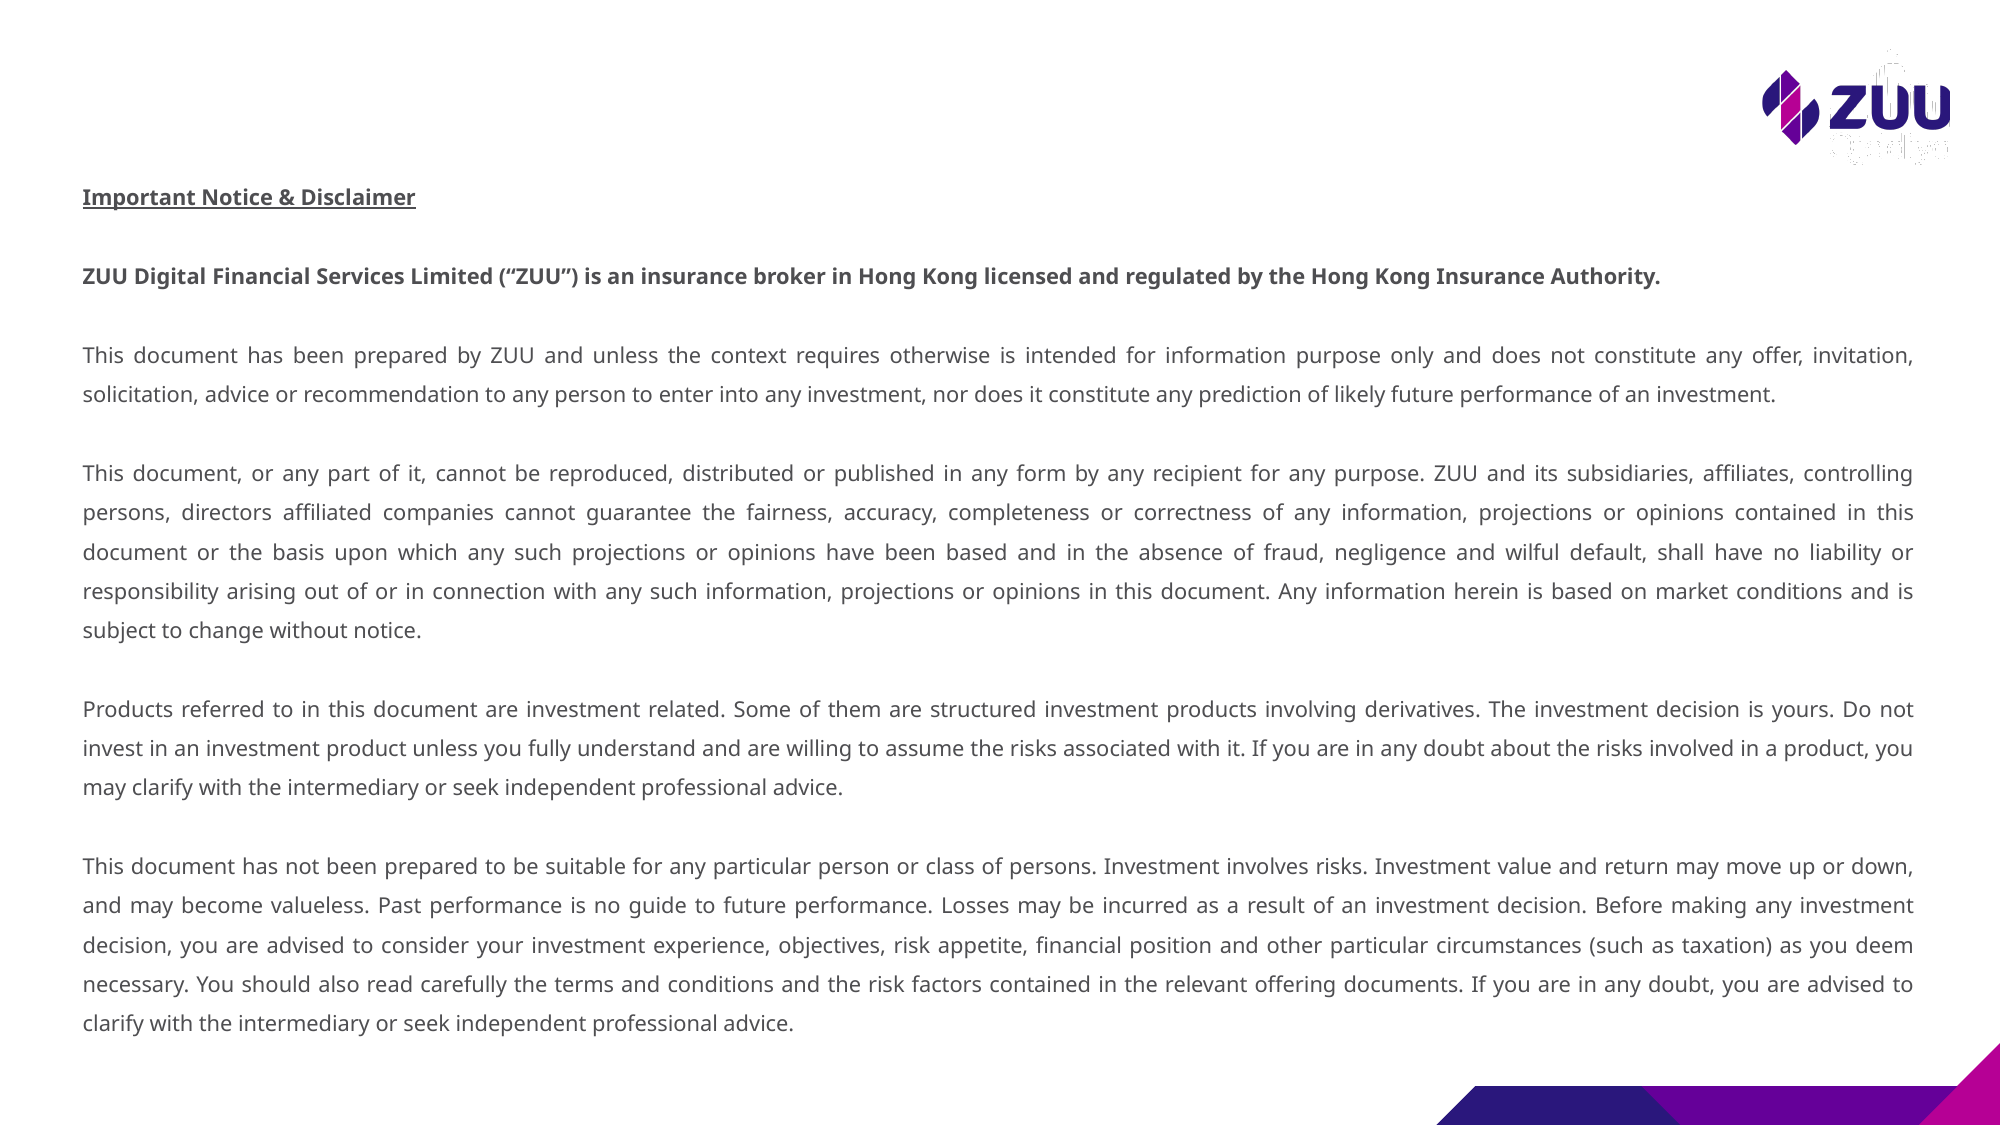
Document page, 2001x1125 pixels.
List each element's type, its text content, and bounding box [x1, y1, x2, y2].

text_box Important Notice & Disclaimer ZUU Digital Financial Services Limited (“ZUU”) is an insurance broker in Hong Kong licensed and regulated by the Hong Kong Insurance Authority. This document has been prepared by ZUU and unless the context requires otherwise is intended for information purpose only and does not constitute any offer, invitation, solicitation, advice or recommendation to any person to enter into any investment, nor does it constitute any prediction of likely future performance of an investment. This document, or any part of it, cannot be reproduced, distributed or published in any form by any recipient for any purpose. ZUU and its subsidiaries, affiliates, controlling persons, directors affiliated companies cannot guarantee the fairness, accuracy, completeness or correctness of any information, projections or opinions contained in this document or the basis upon which any such projections or opinions have been based and in the absence of fraud, negligence and wilful default, shall have no liability or responsibility arising out of or in connection with any such information, projections or opinions in this document. Any information herein is based on market conditions and is subject to change without notice. Products referred to in this document are investment related. Some of them are structured investment products involving derivatives. The investment decision is yours. Do not invest in an investment product unless you fully understand and are willing to assume the risks associated with it. If you are in any doubt about the risks involved in a product, you may clarify with the intermediary or seek independent professional advice. This document has not been prepared to be suitable for any particular person or class of persons. Investment involves risks. Investment value and return may move up or down, and may become valueless. Past performance is no guide to future performance. Losses may be incurred as a result of an investment decision. Before making any investment decision, you are advised to consider your investment experience, objectives, risk appetite, financial position and other particular circumstances (such as taxation) as you deem necessary. You should also read carefully the terms and conditions and the risk factors contained in the relevant offering documents. If you are in any doubt, you are advised to clarify with the intermediary or seek independent professional advice. [67, 163, 1932, 1044]
